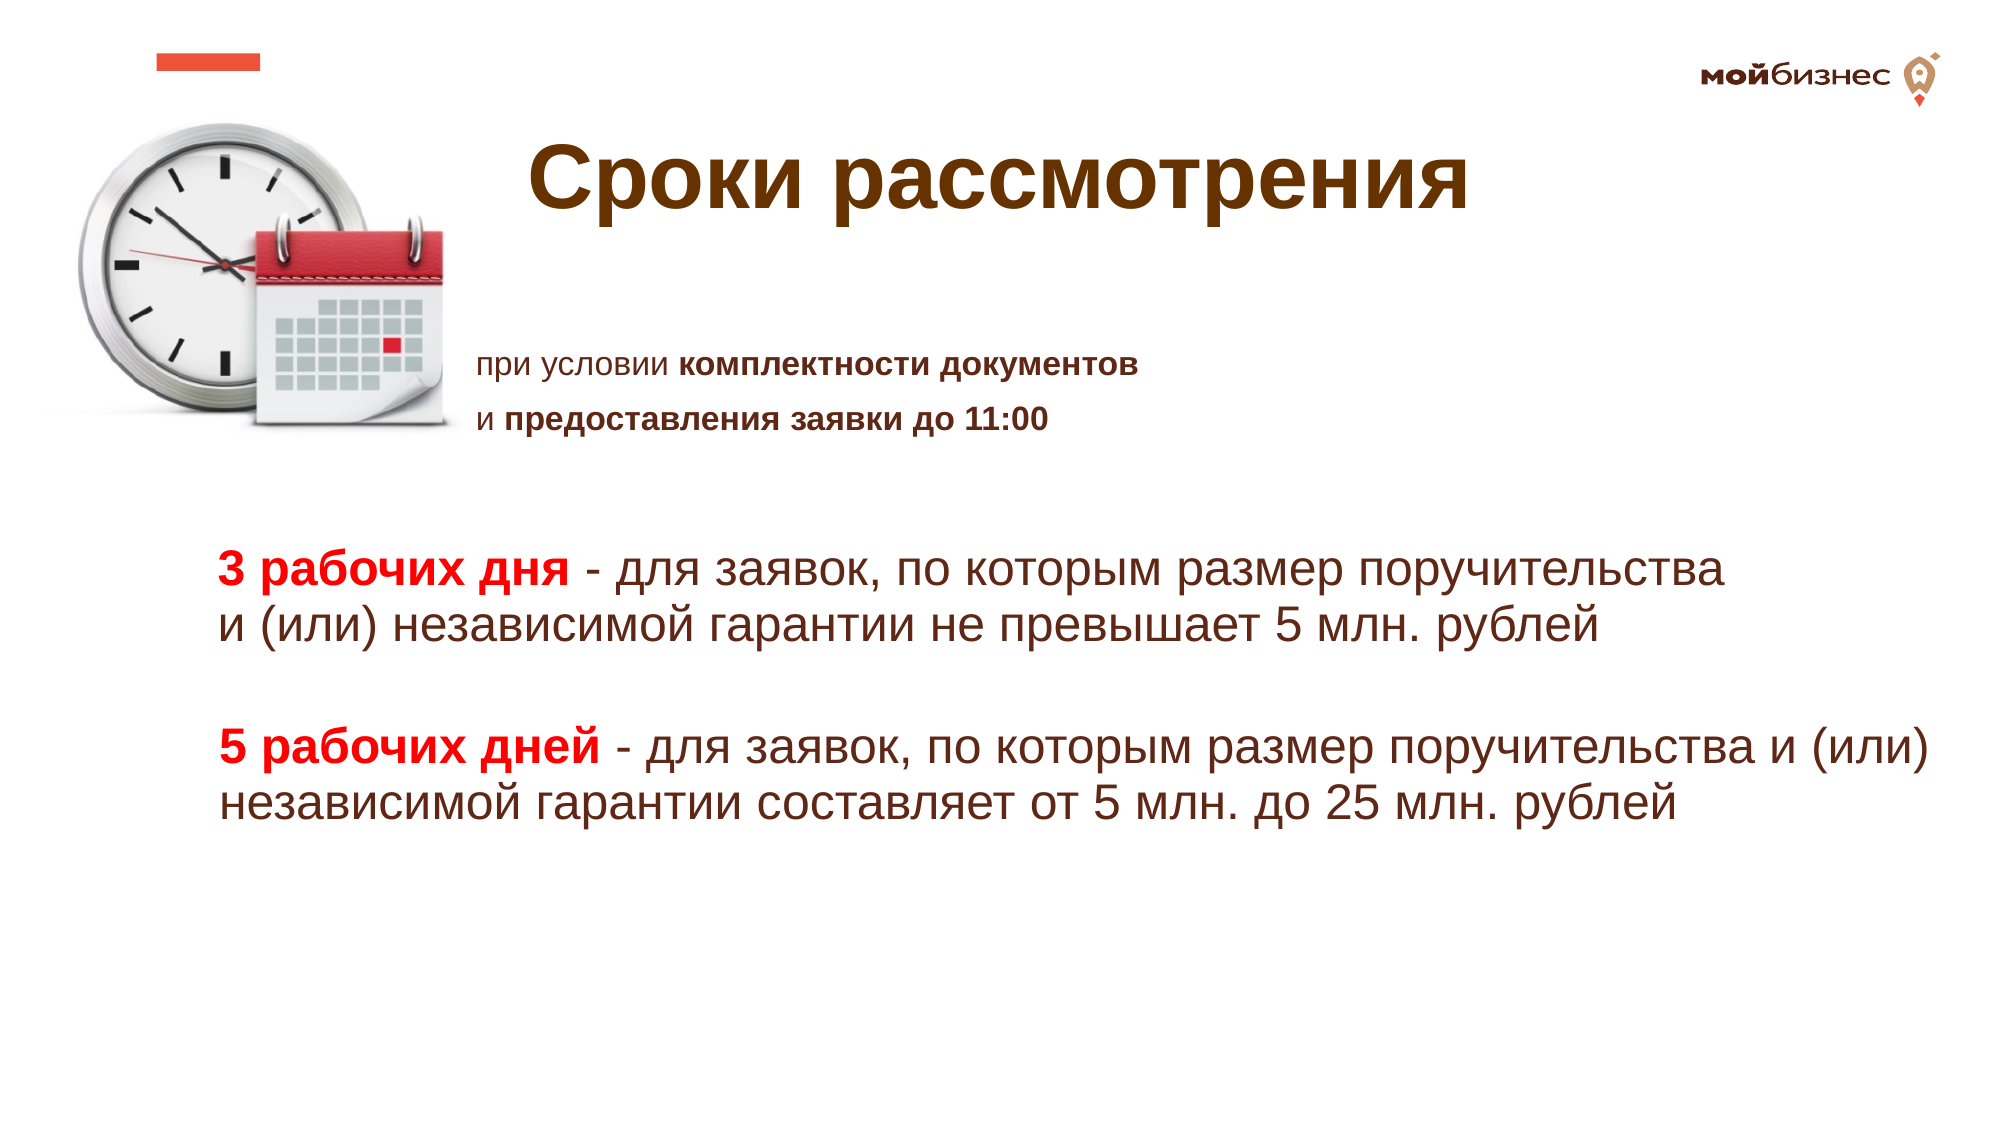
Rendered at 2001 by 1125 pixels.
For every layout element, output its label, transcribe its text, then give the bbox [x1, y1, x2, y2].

list при условии комплектности документов и предоставления заявки до 11:00 [467, 338, 2000, 446]
text_box 5 рабочих дней - для заявок, по которым размер поручительства и (или) независимой гарантии составляет от 5 млн. до 25 млн. рублей [196, 704, 1957, 862]
text_box Сроки рассмотрения [161, 101, 1839, 208]
picture [19, 119, 498, 436]
text_box 3 рабочих дня - для заявок, по которым размер поручительства и (или) независимой гарантии не превышает 5 млн. рублей [196, 526, 1840, 657]
